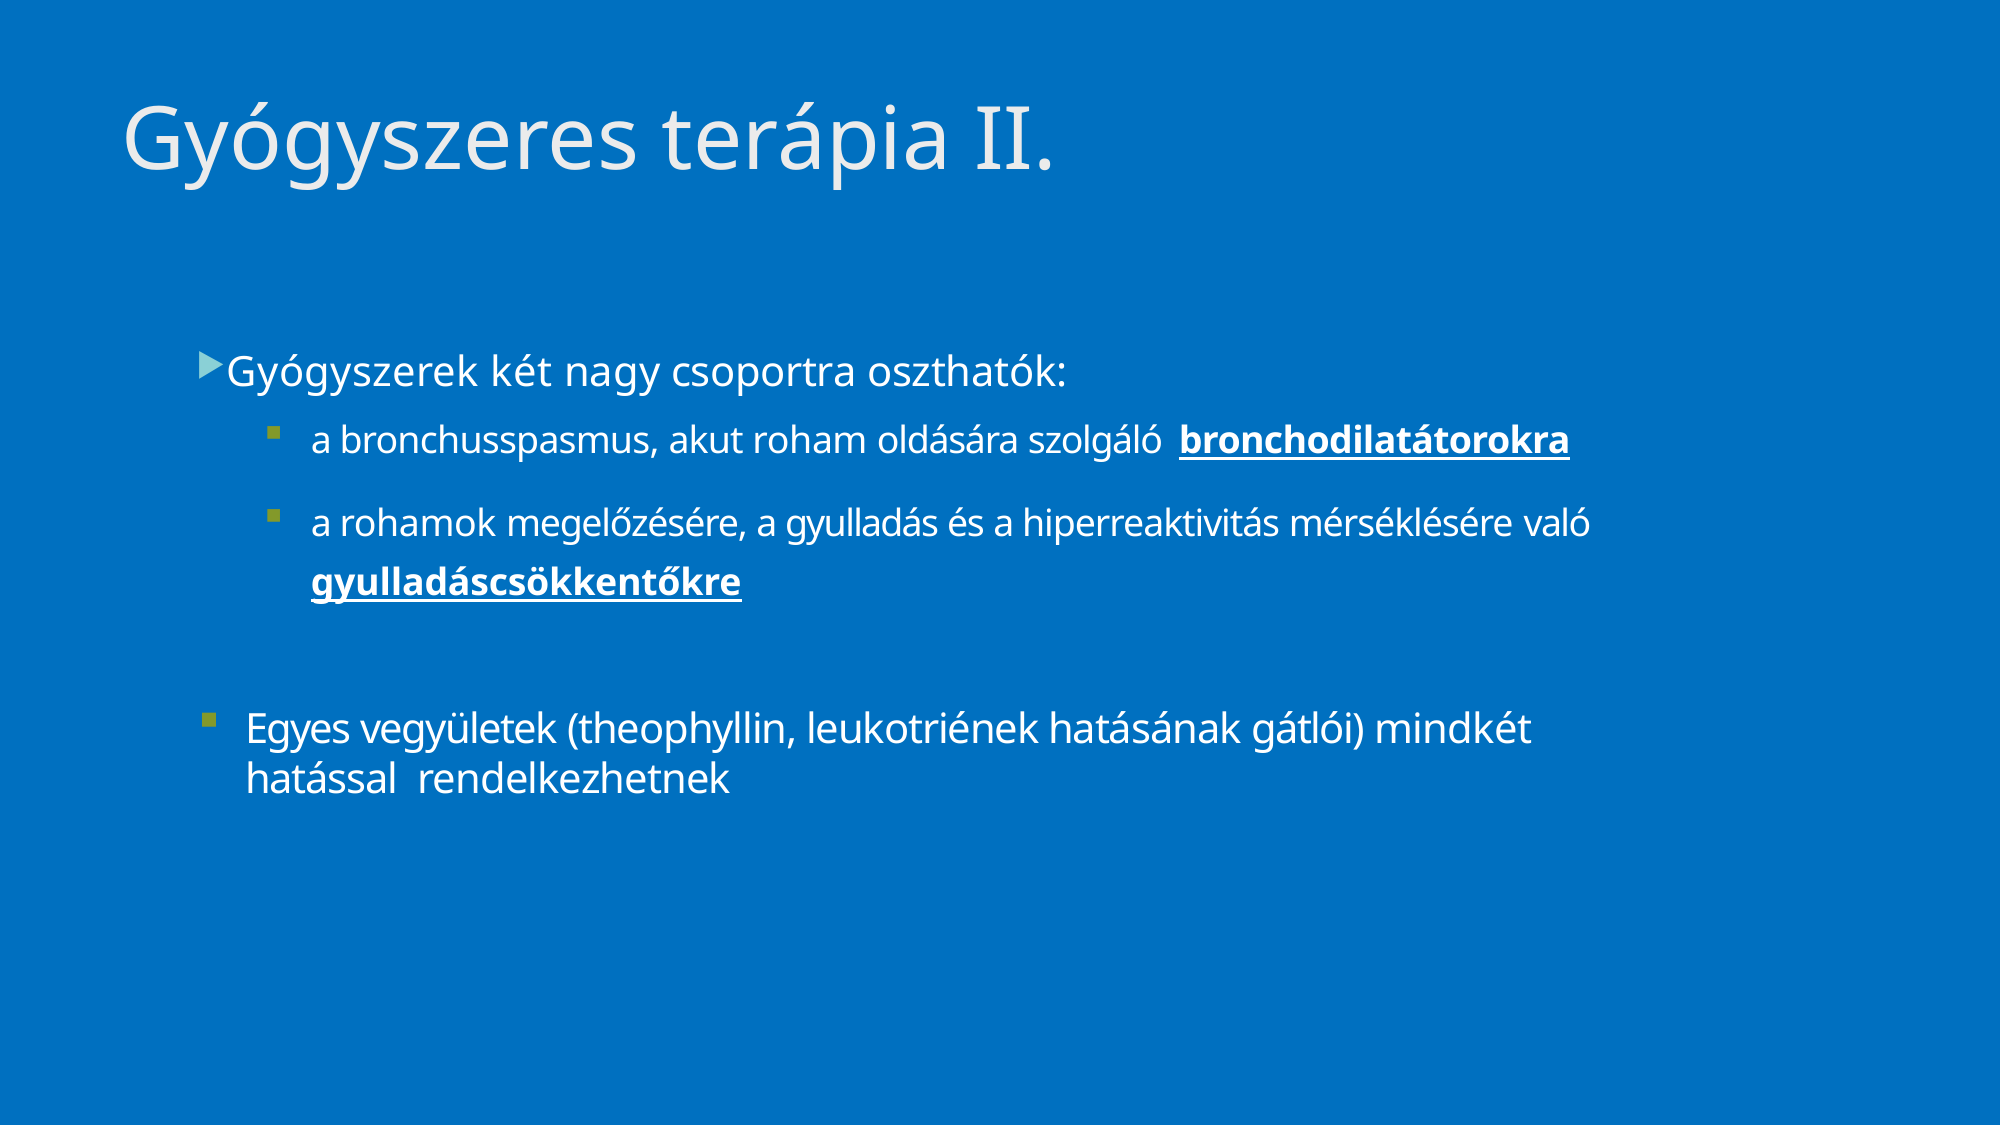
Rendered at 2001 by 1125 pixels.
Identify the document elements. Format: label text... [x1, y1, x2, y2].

title Gyógyszeres terápia II. [106, 74, 1649, 304]
list Gyógyszerek két nagy csoportra oszthatók: a bronchusspasmus, akut roham oldására szolgáló bronchodilatátorokra a rohamok megelőzésére, a gyulladás és a hiperreaktivitás mérséklésére való gyulladáscsökkentőkre Egyes vegyületek (theophyllin, leukotriének hatásának gátlói) mindkét hatással rendelkezhetnek [181, 336, 1649, 1025]
